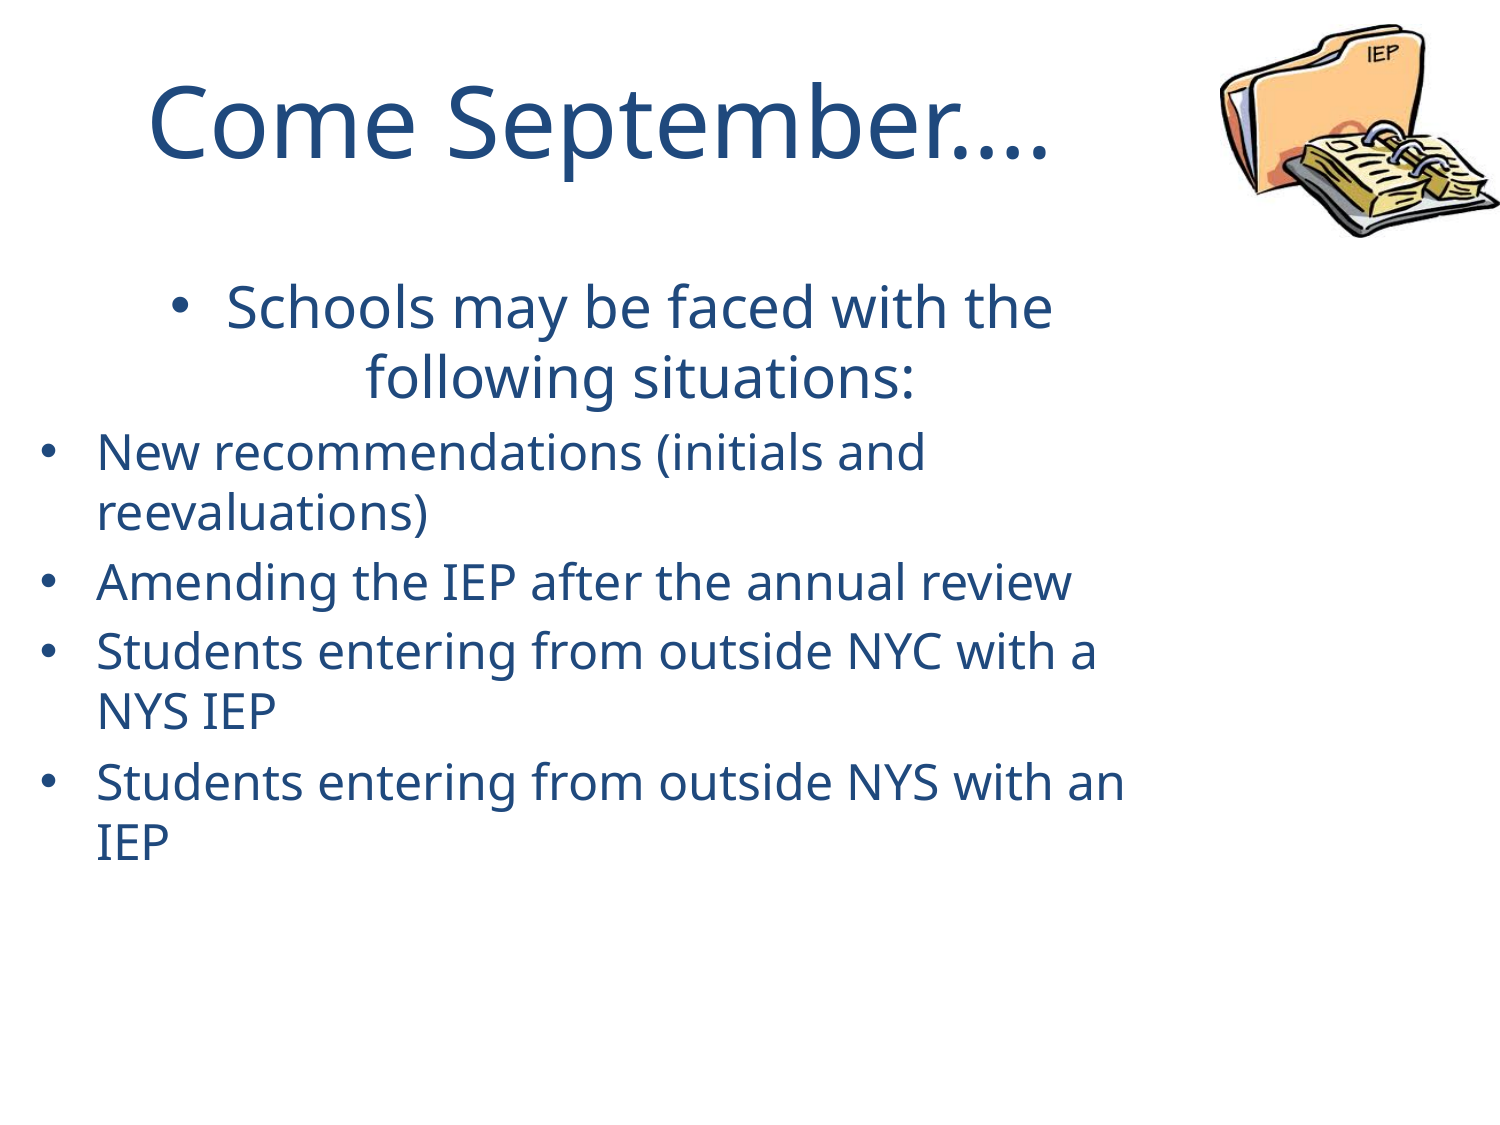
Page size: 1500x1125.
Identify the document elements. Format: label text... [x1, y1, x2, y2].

list Schools may be faced with the following situations: New recommendations (initials and reevaluations) Amending the IEP after the annual review Students entering from outside NYC with a NYS IEP Students entering from outside NYS with an IEP [24, 262, 1201, 1006]
picture [1220, 24, 1500, 238]
title Come September…. [74, 24, 1126, 213]
